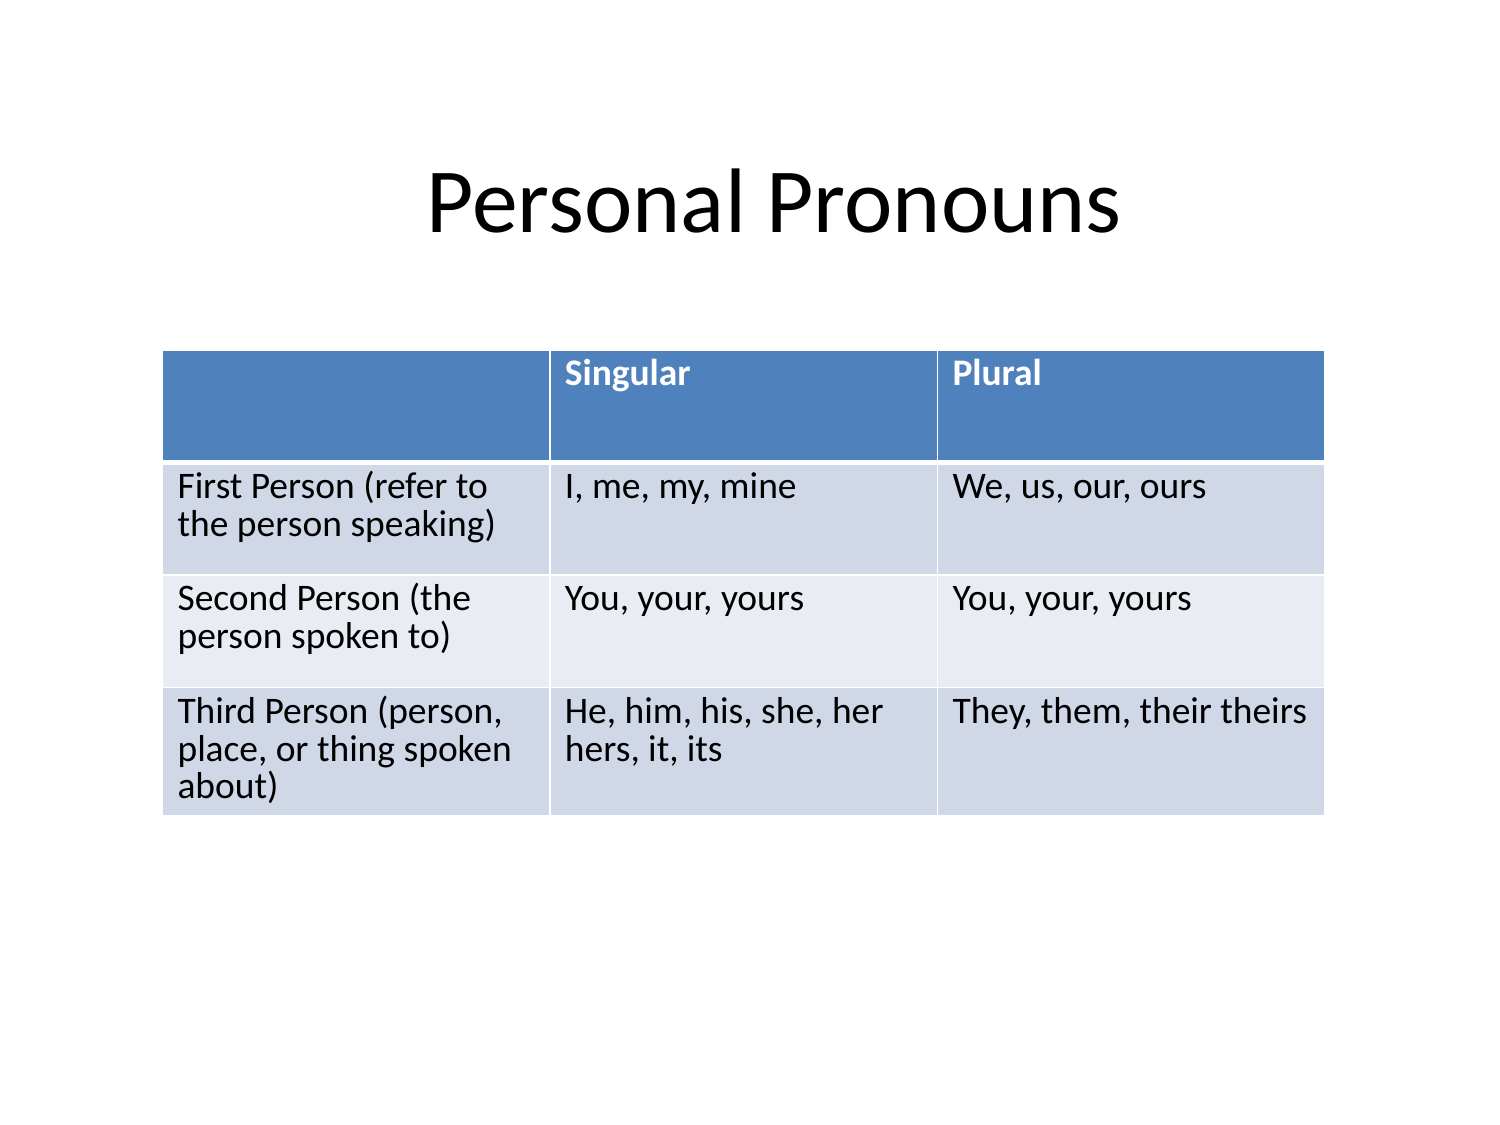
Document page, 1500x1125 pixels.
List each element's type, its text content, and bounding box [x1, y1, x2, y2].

table_cell First Person (refer to the person speaking) [163, 465, 549, 574]
table_cell You, your, yours [551, 576, 937, 687]
table_cell They, them, their theirs [938, 688, 1324, 815]
table_header Plural [938, 351, 1324, 460]
table_cell Second Person (the person spoken to) [163, 576, 549, 687]
table_cell I, me, my, mine [551, 465, 937, 574]
title Personal Pronouns [137, 75, 1413, 317]
table_cell You, your, yours [938, 576, 1324, 687]
table_cell He, him, his, she, her hers, it, its [551, 688, 937, 815]
table_header Singular [551, 351, 937, 460]
table_cell We, us, our, ours [938, 465, 1324, 574]
table_header [163, 351, 549, 460]
table_cell Third Person (person, place, or thing spoken about) [163, 688, 549, 815]
